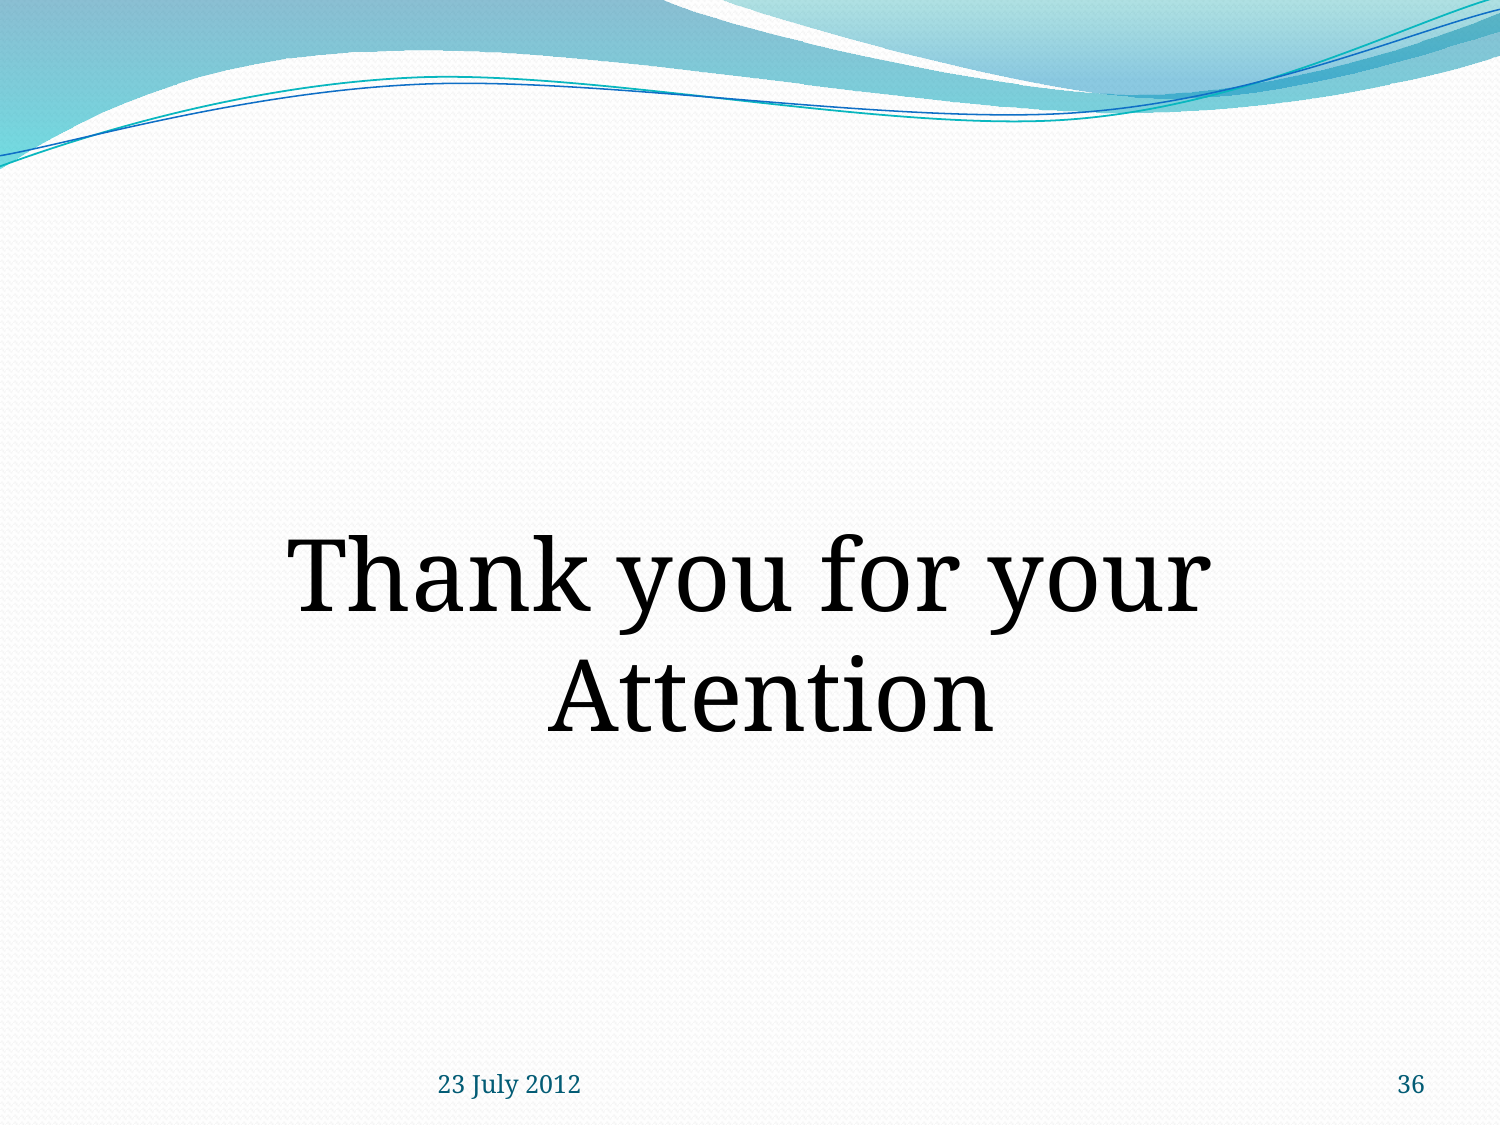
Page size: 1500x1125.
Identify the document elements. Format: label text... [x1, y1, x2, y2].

footer 23 July 2012 [437, 1042, 988, 1103]
slide_number 36 [1299, 1042, 1425, 1103]
list Thank you for your Attention [75, 317, 1425, 1038]
